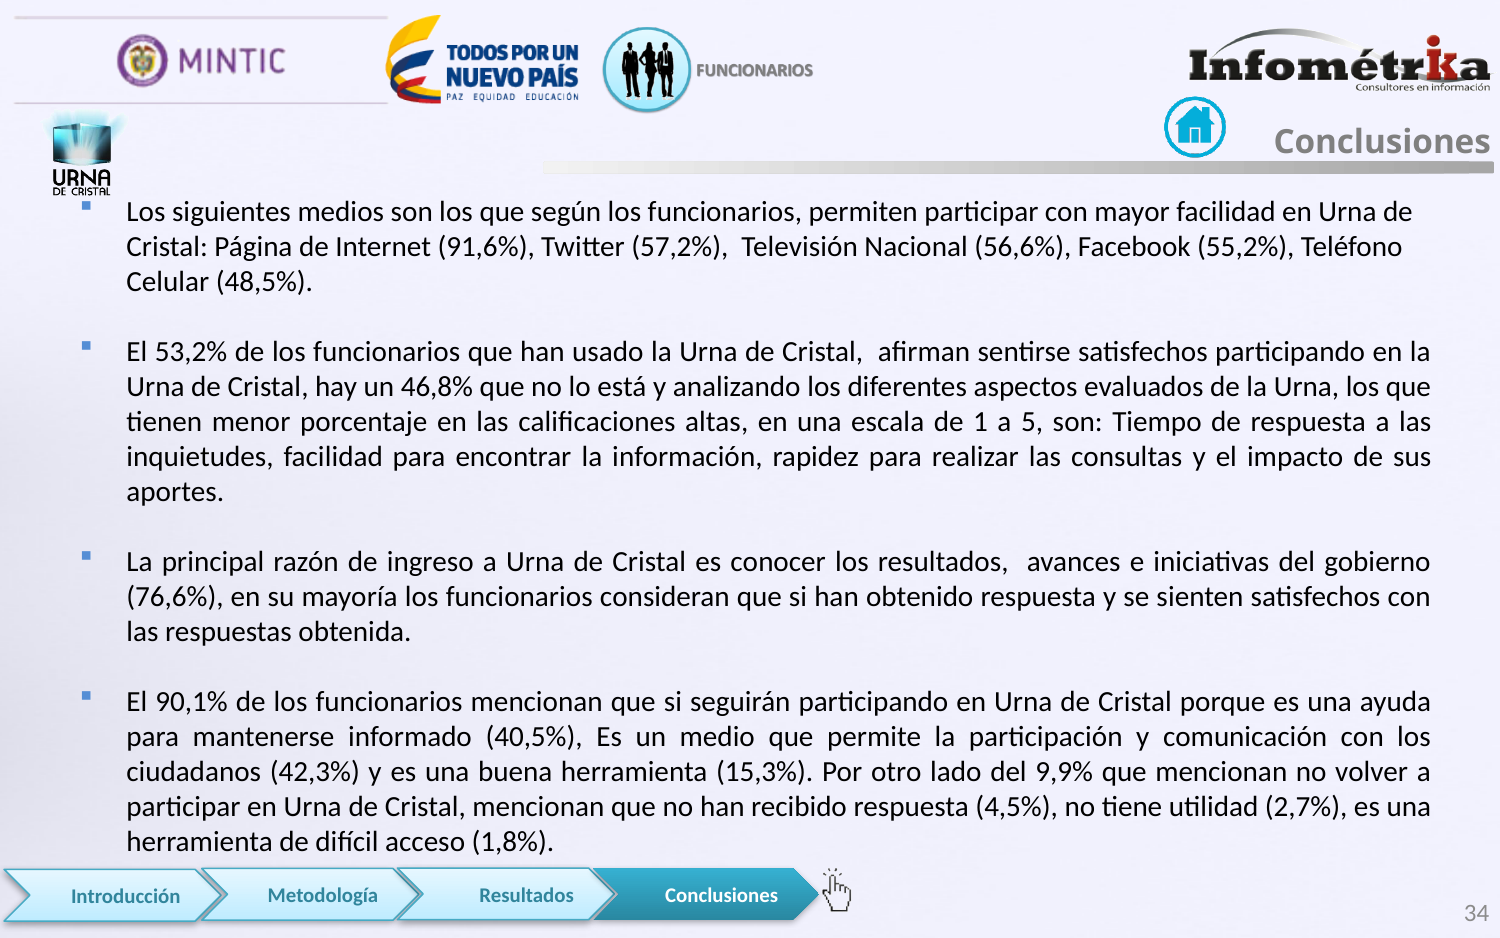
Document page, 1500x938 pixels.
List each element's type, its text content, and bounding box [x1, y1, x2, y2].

slide_number 34 [1154, 886, 1500, 936]
text_box Introducción [3, 868, 205, 922]
text_box Conclusiones [1128, 113, 1500, 168]
text_box Conclusiones [593, 868, 813, 921]
text_box Resultados [396, 910, 598, 921]
picture [0, 0, 1500, 938]
picture [1169, 101, 1221, 153]
text_box Los siguientes medios son los que según los funcionarios, permiten participar con mayor facilidad en Urna de Cristal: Página de Internet (91,6%), Twitter (57,2%), Televisión Nacional (56,6%), Facebook (55,2%), Teléfono Celular (48,5%). El 53,2% de los funcionarios que han usado la Urna de Cristal, afirman sentirse satisfechos participando en la Urna de Cristal, hay un 46,8% que no lo está y analizando los diferentes aspectos evaluados de la Urna, los que tienen menor porcentaje en las calificaciones altas, en una escala de 1 a 5, son: Tiempo de respuesta a las inquietudes, facilidad para encontrar la información, rapidez para realizar las consultas y el impacto de sus aportes. La principal razón de ingreso a Urna de Cristal es conocer los resultados, avances e iniciativas del gobierno (76,6%), en su mayoría los funcionarios consideran que si han obtenido respuesta y se sienten satisfechos con las respuestas obtenida. El 90,1% de los funcionarios mencionan que si seguirán participando en Urna de Cristal porque es una ayuda para mantenerse informado (40,5%), Es un medio que permite la participación y comunicación con los ciudadanos (42,3%) y es una buena herramienta (15,3%). Por otro lado del 9,9% que mencionan no volver a participar en Urna de Cristal, mencionan que no han recibido respuesta (4,5%), no tiene utilidad (2,7%), es una herramienta de difícil acceso (1,8%). [64, 185, 1447, 910]
text_box Metodología [201, 910, 402, 921]
picture [1163, 129, 1187, 158]
picture [1203, 136, 1226, 158]
